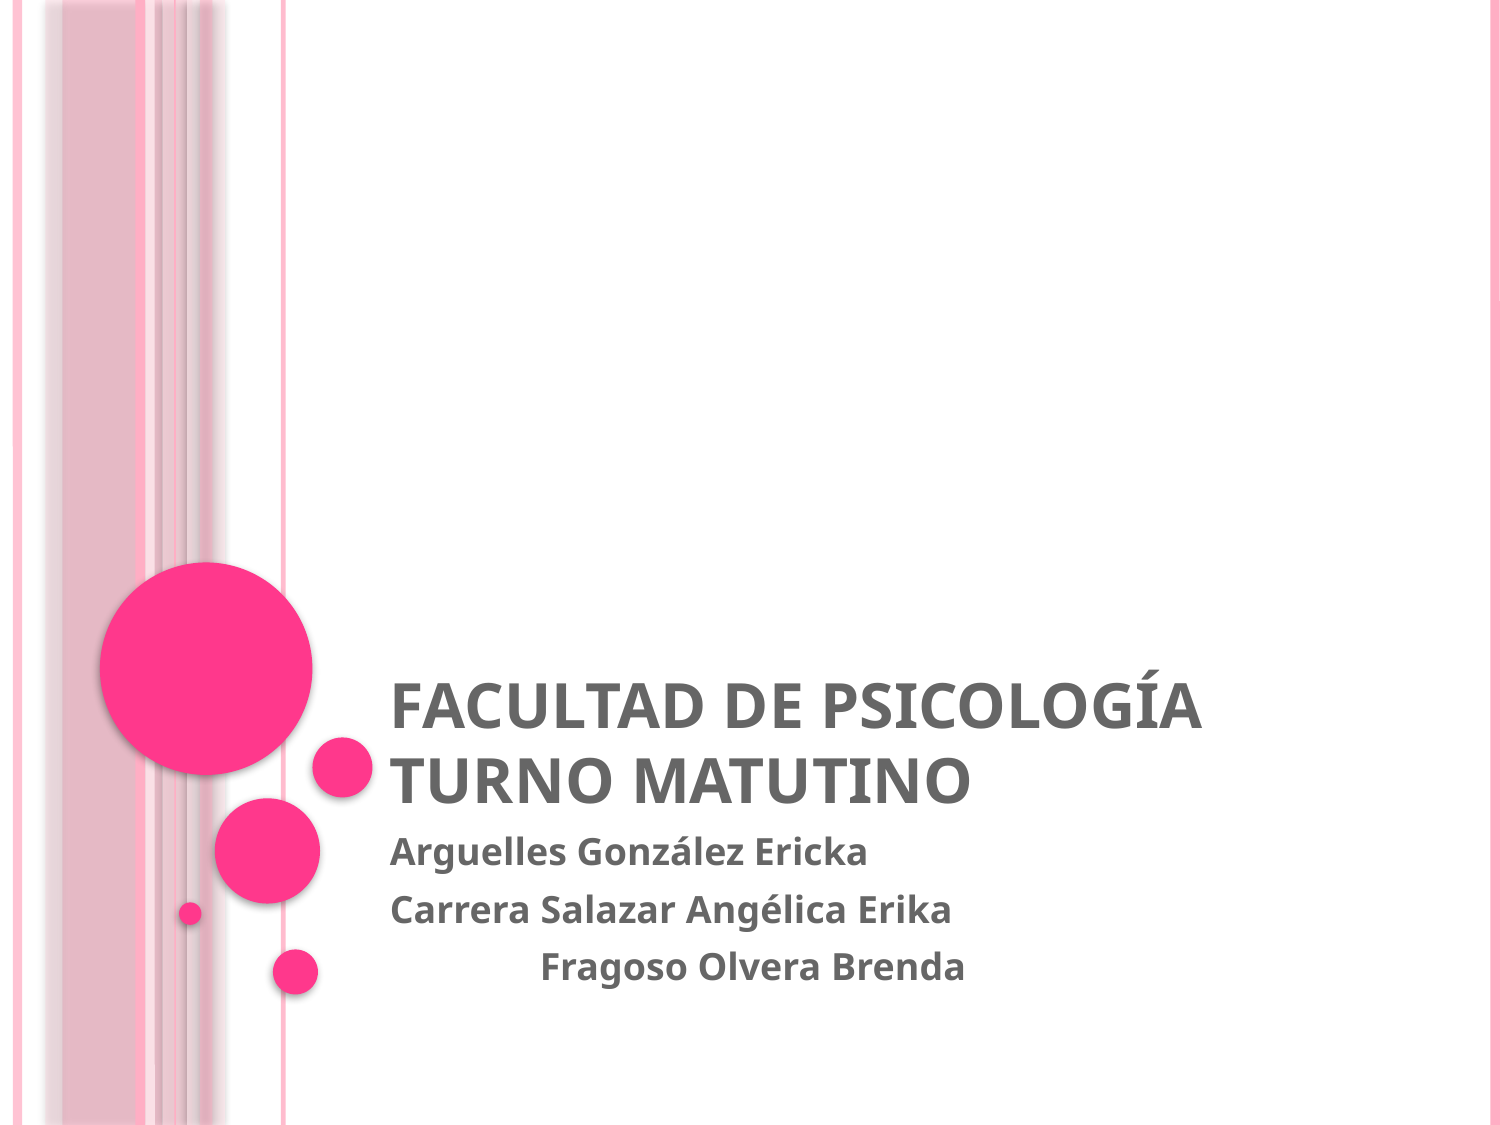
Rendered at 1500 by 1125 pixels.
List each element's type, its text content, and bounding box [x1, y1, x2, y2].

title Facultad de Psicología Turno matutino [375, 512, 1388, 820]
subtitle Arguelles González Ericka Carrera Salazar Angélica Erika Fragoso Olvera Brenda [375, 820, 1388, 1046]
